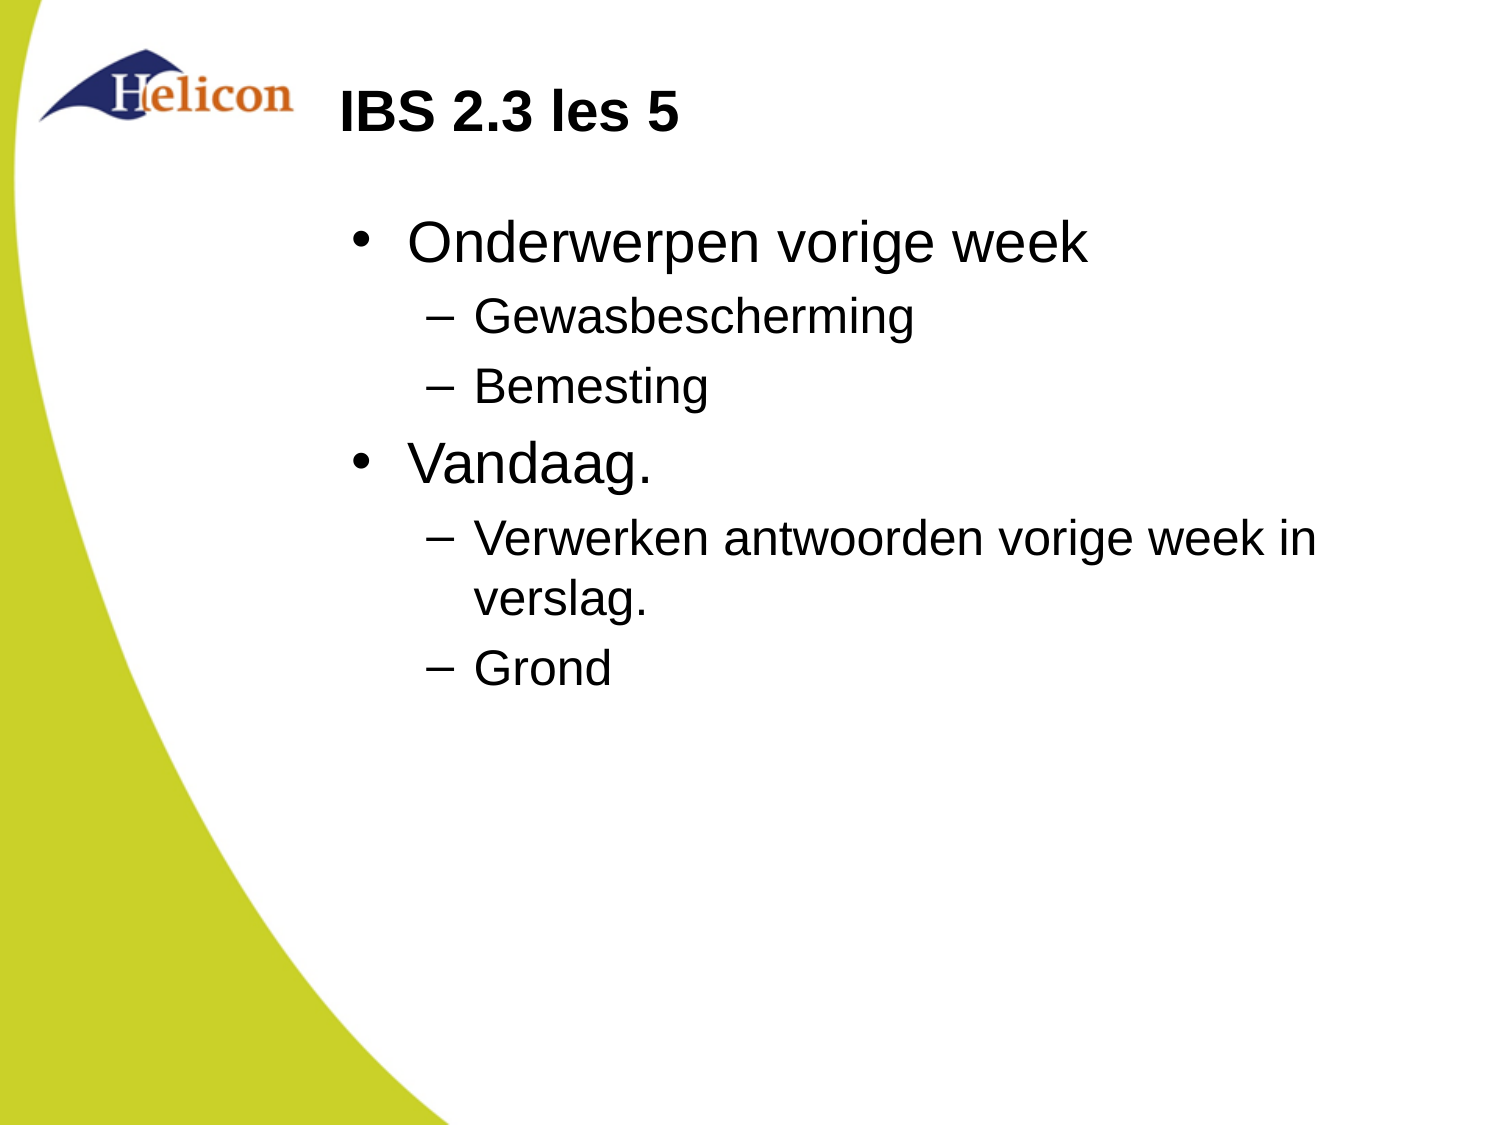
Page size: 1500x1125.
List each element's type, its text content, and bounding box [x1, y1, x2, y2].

list Onderwerpen vorige week Gewasbescherming Bemesting Vandaag. Verwerken antwoorden vorige week in verslag. Grond [336, 196, 1425, 1005]
picture [0, 0, 1500, 1125]
title IBS 2.3 les 5 [324, 54, 1415, 161]
